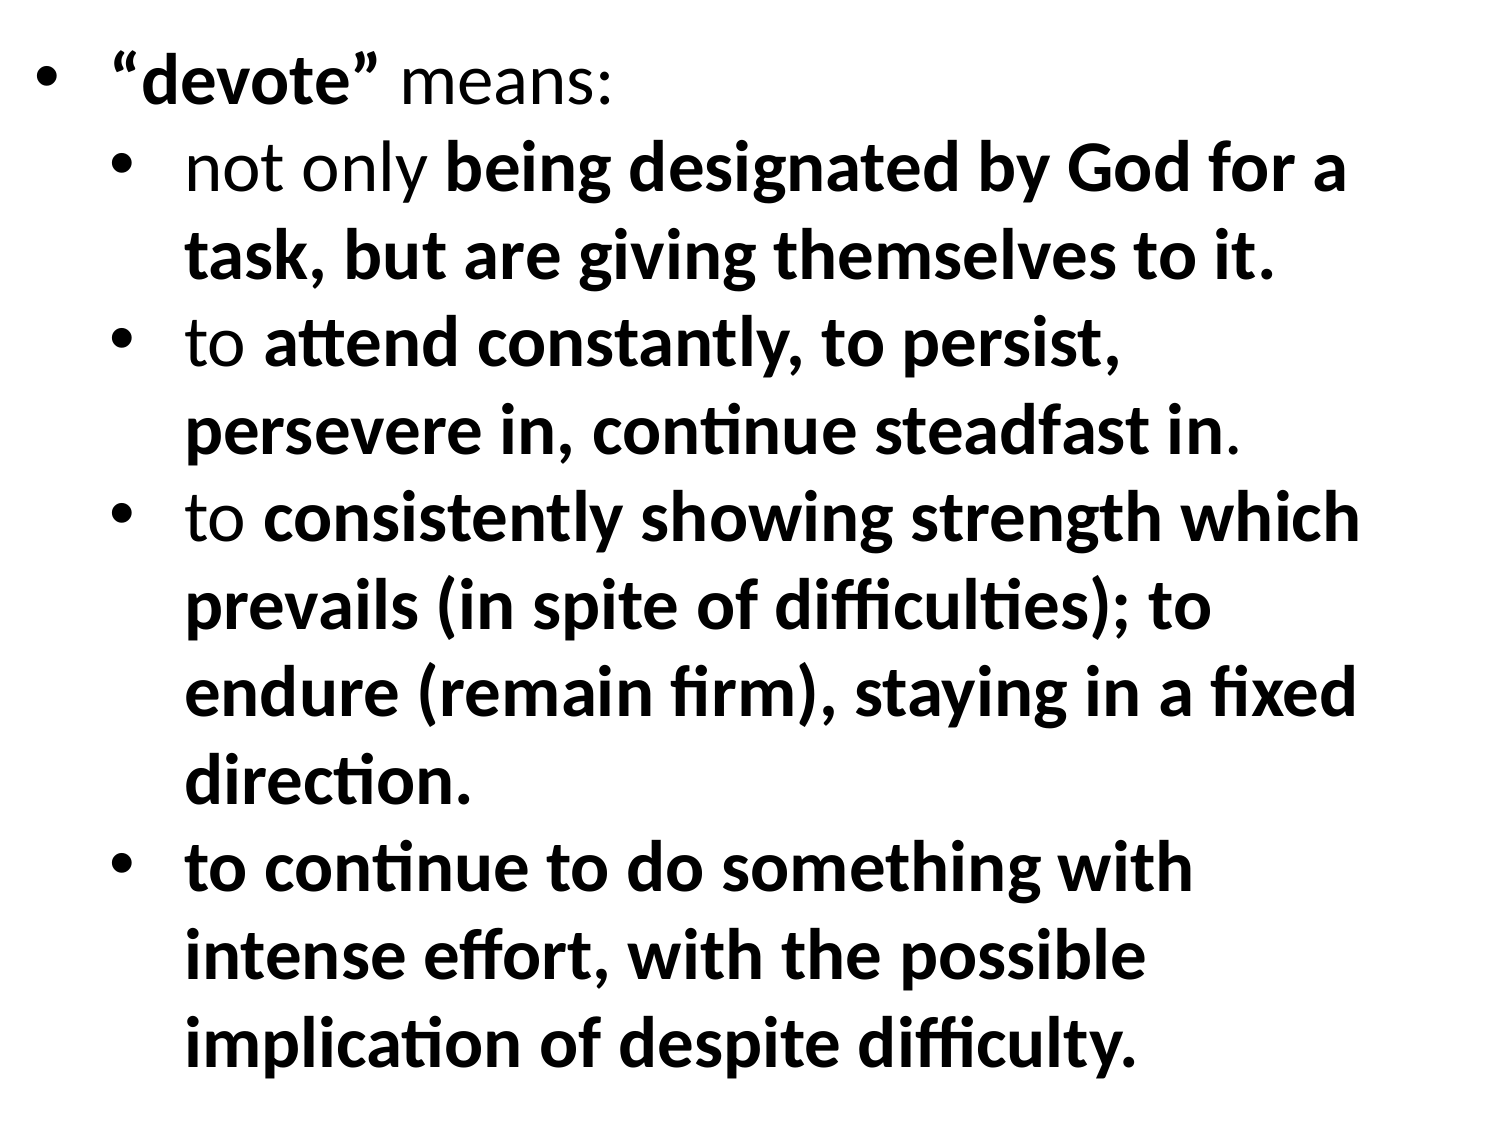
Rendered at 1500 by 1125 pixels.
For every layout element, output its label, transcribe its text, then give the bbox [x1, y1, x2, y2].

text_box “devote” means: not only being designated by God for a task, but are giving themselves to it. to attend constantly, to persist, persevere in, continue steadfast in. to consistently showing strength which prevails (in spite of difficulties); to endure (remain firm), staying in a fixed direction. to continue to do something with intense effort, with the possible implication of despite difficulty. [19, 23, 1414, 1089]
